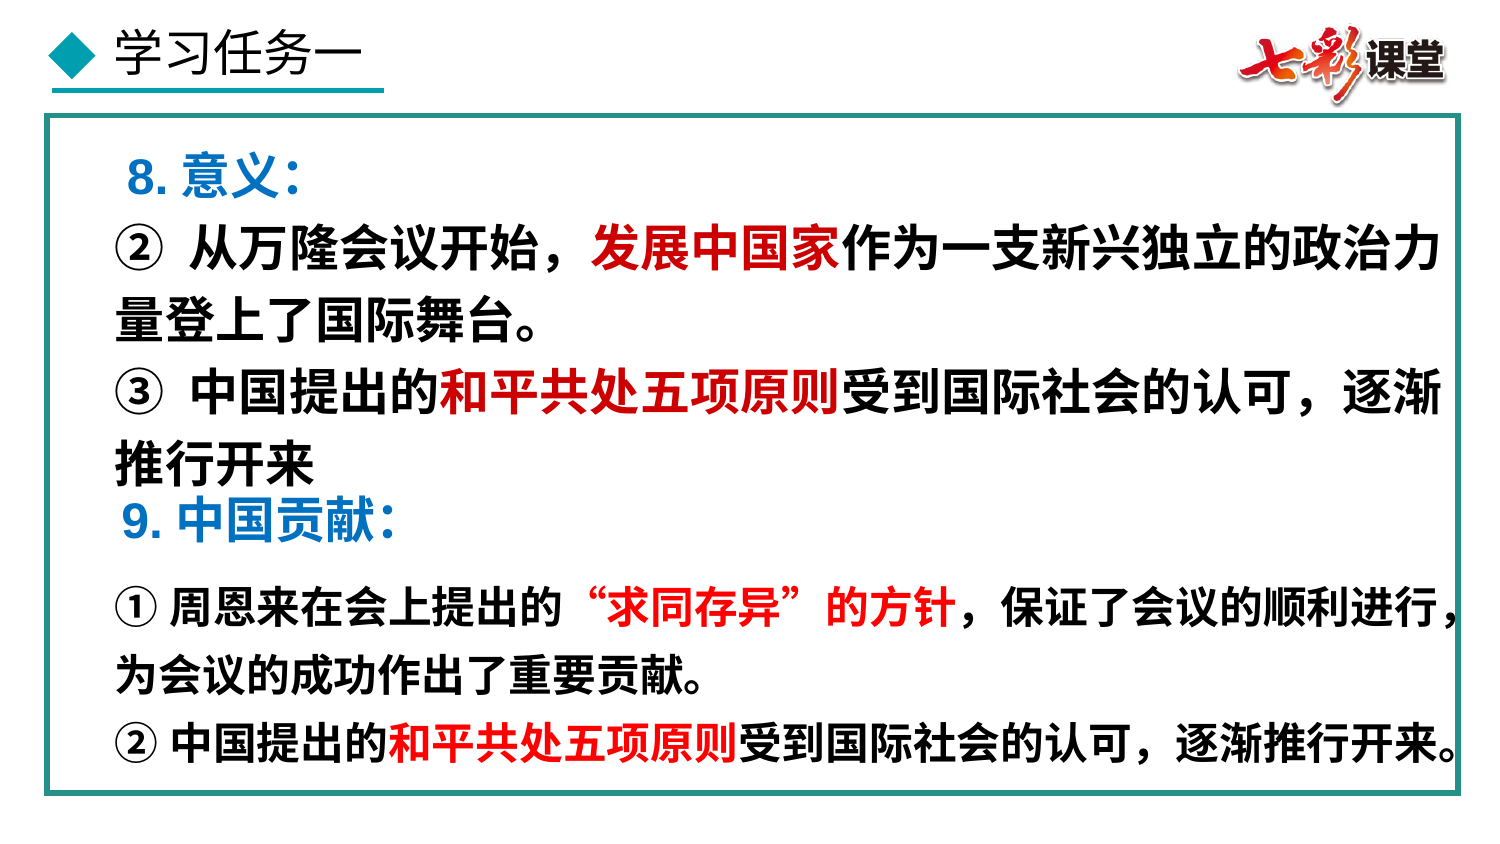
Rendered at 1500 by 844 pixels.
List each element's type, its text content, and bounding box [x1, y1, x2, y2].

text_box ①周恩来在会上提出的“求同存异”的方针，保证了会议的顺利进行，为会议的成功作出了重要贡献。 ②中国提出的和平共处五项原则受到国际社会的认可，逐渐推行开来。 [100, 556, 1458, 776]
text_box 9.中国贡献： [106, 480, 441, 556]
text_box 8.意义： [112, 136, 400, 212]
text_box ② 从万隆会议开始，发展中国家作为一支新兴独立的政治力量登上了国际舞台。 ③ 中国提出的和平共处五项原则受到国际社会的认可，逐渐推行开来 [100, 197, 1458, 501]
picture [1234, 20, 1451, 108]
